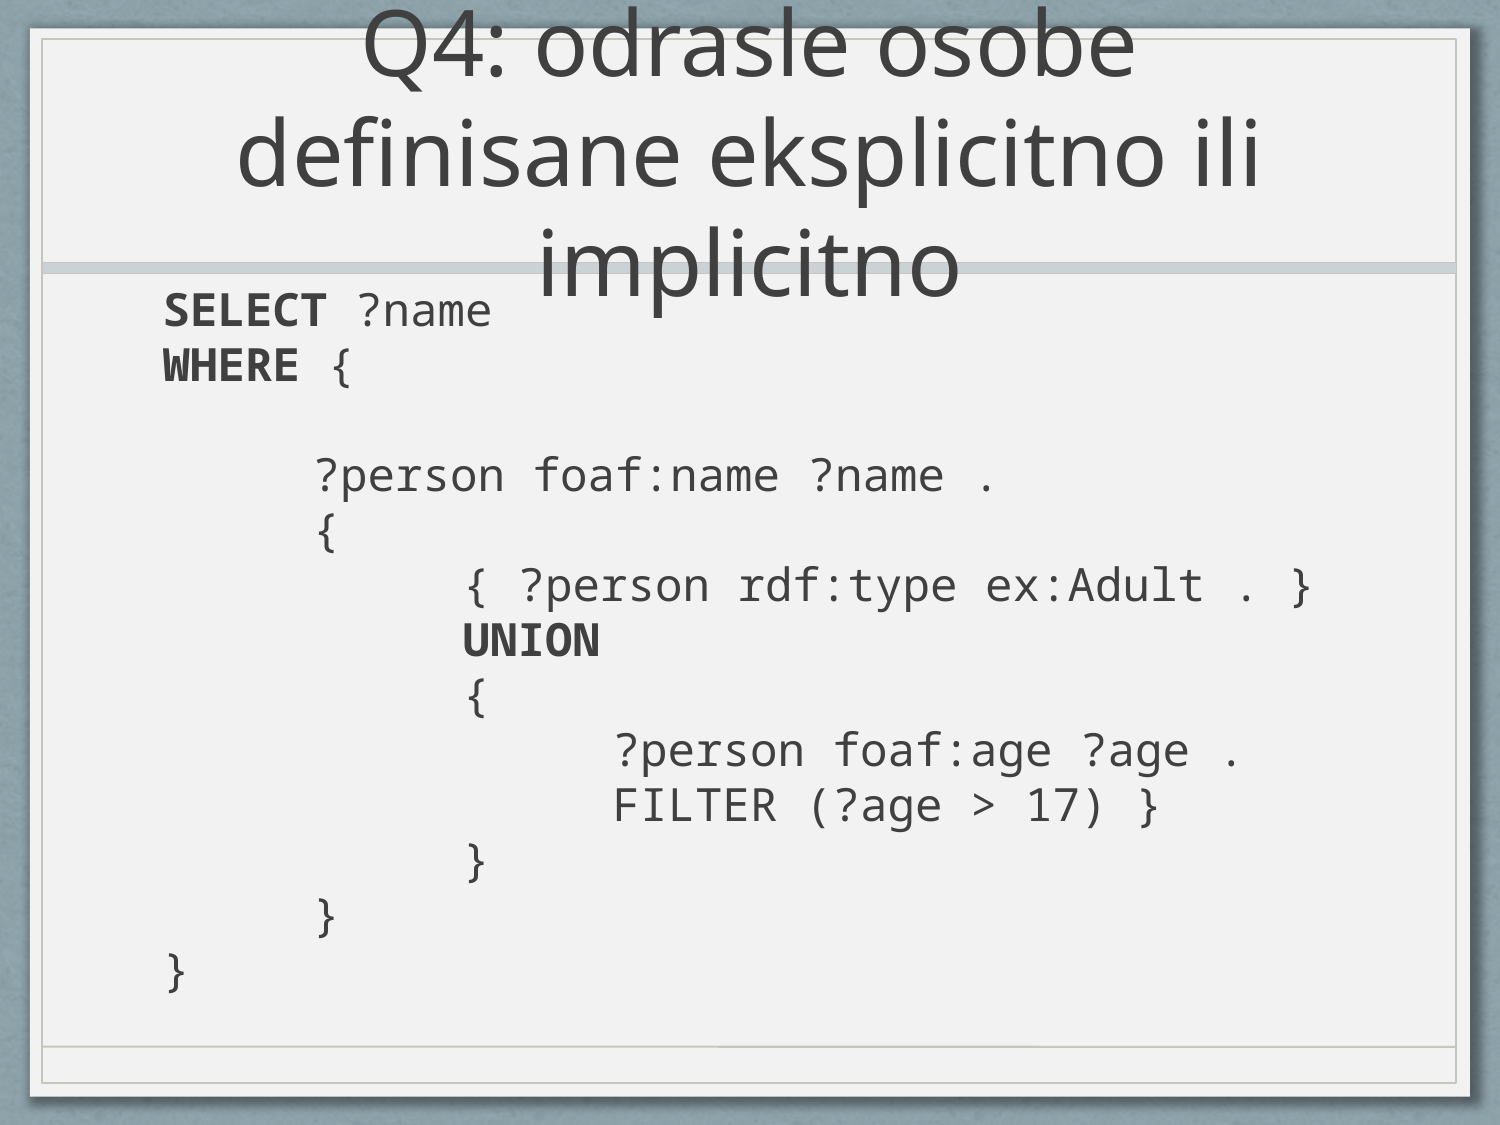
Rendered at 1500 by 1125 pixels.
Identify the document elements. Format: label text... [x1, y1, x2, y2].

title Q4: odrasle osobe definisane eksplicitno ili implicitno [147, 40, 1353, 260]
list SELECT ?name WHERE { ?person foaf:name ?name . { { ?person rdf:type ex:Adult . } UNION { ?person foaf:age ?age . FILTER (?age > 17) } } } } [147, 273, 1353, 919]
